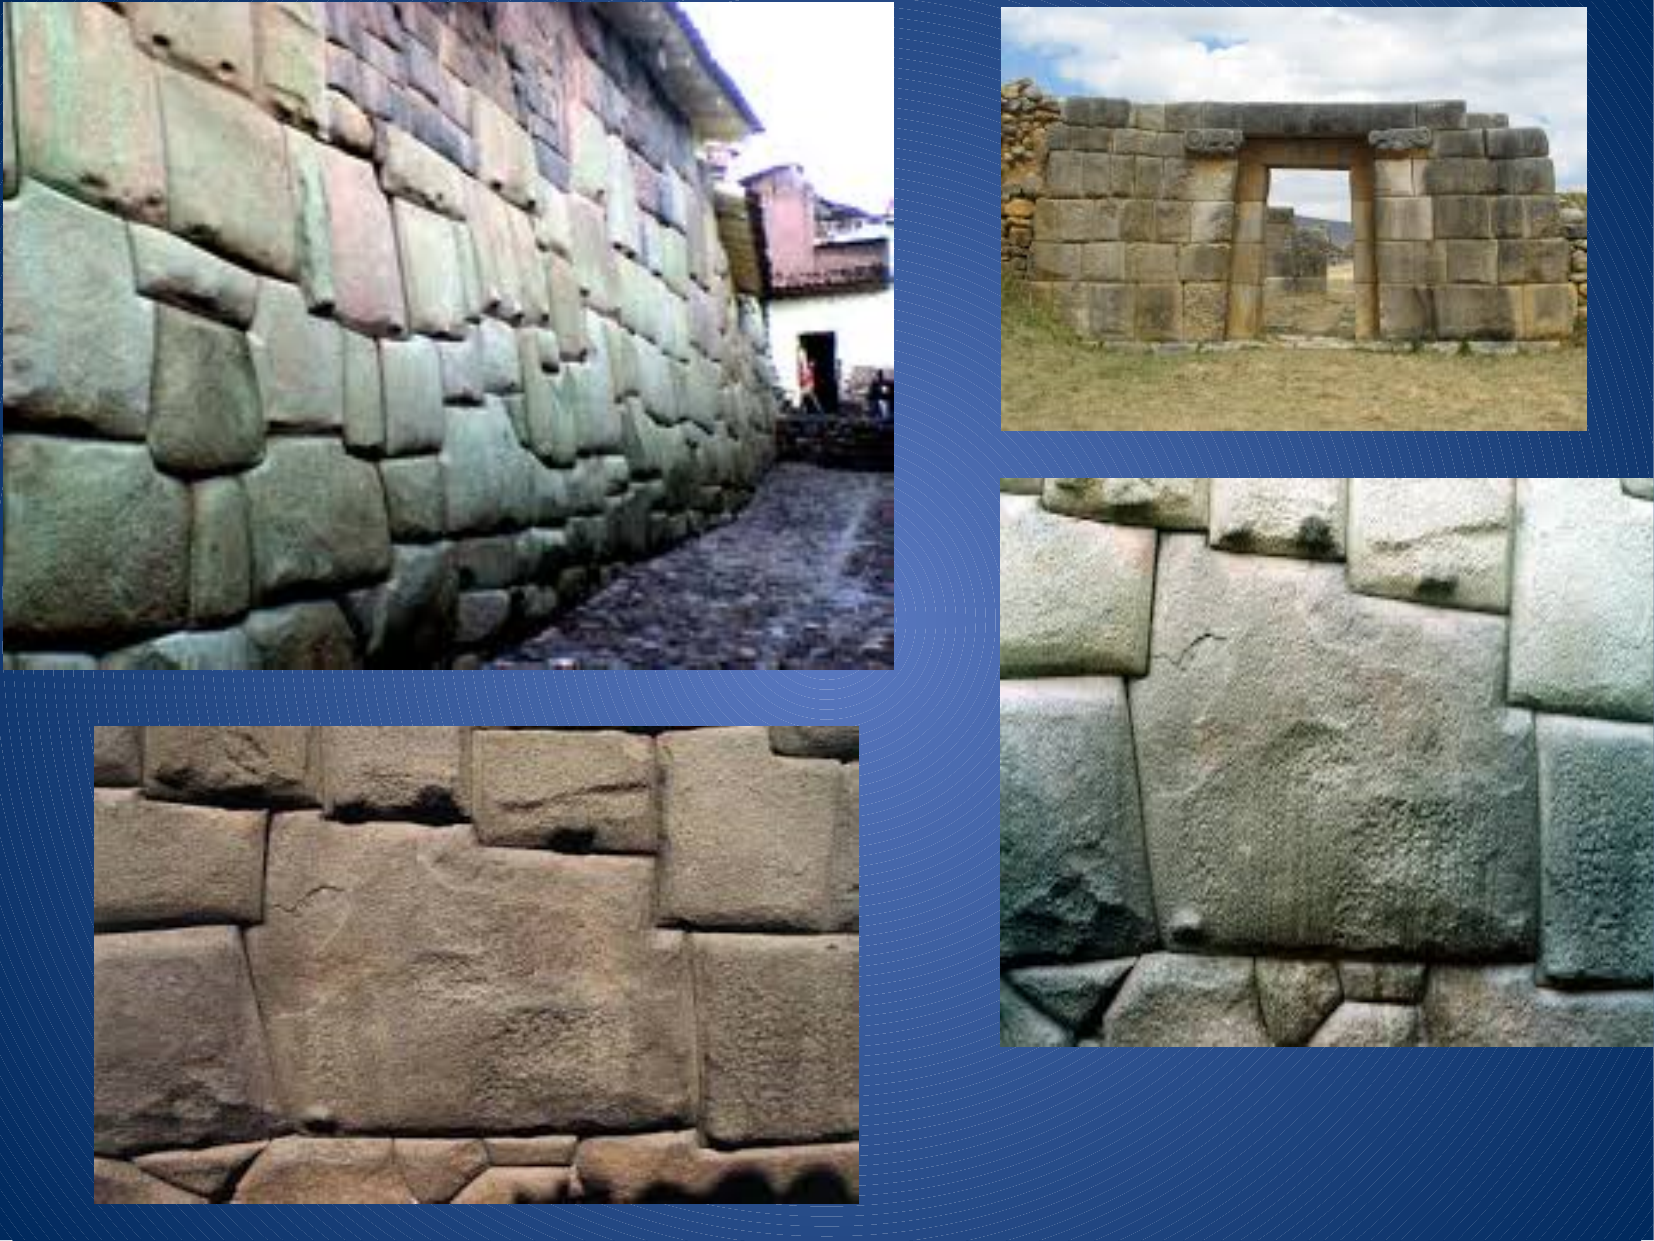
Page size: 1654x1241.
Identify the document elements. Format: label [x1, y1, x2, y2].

picture [1001, 7, 1587, 432]
picture [1000, 477, 1654, 1048]
picture [94, 726, 859, 1205]
text_box [0, 0, 50, 4]
picture [3, 2, 894, 670]
